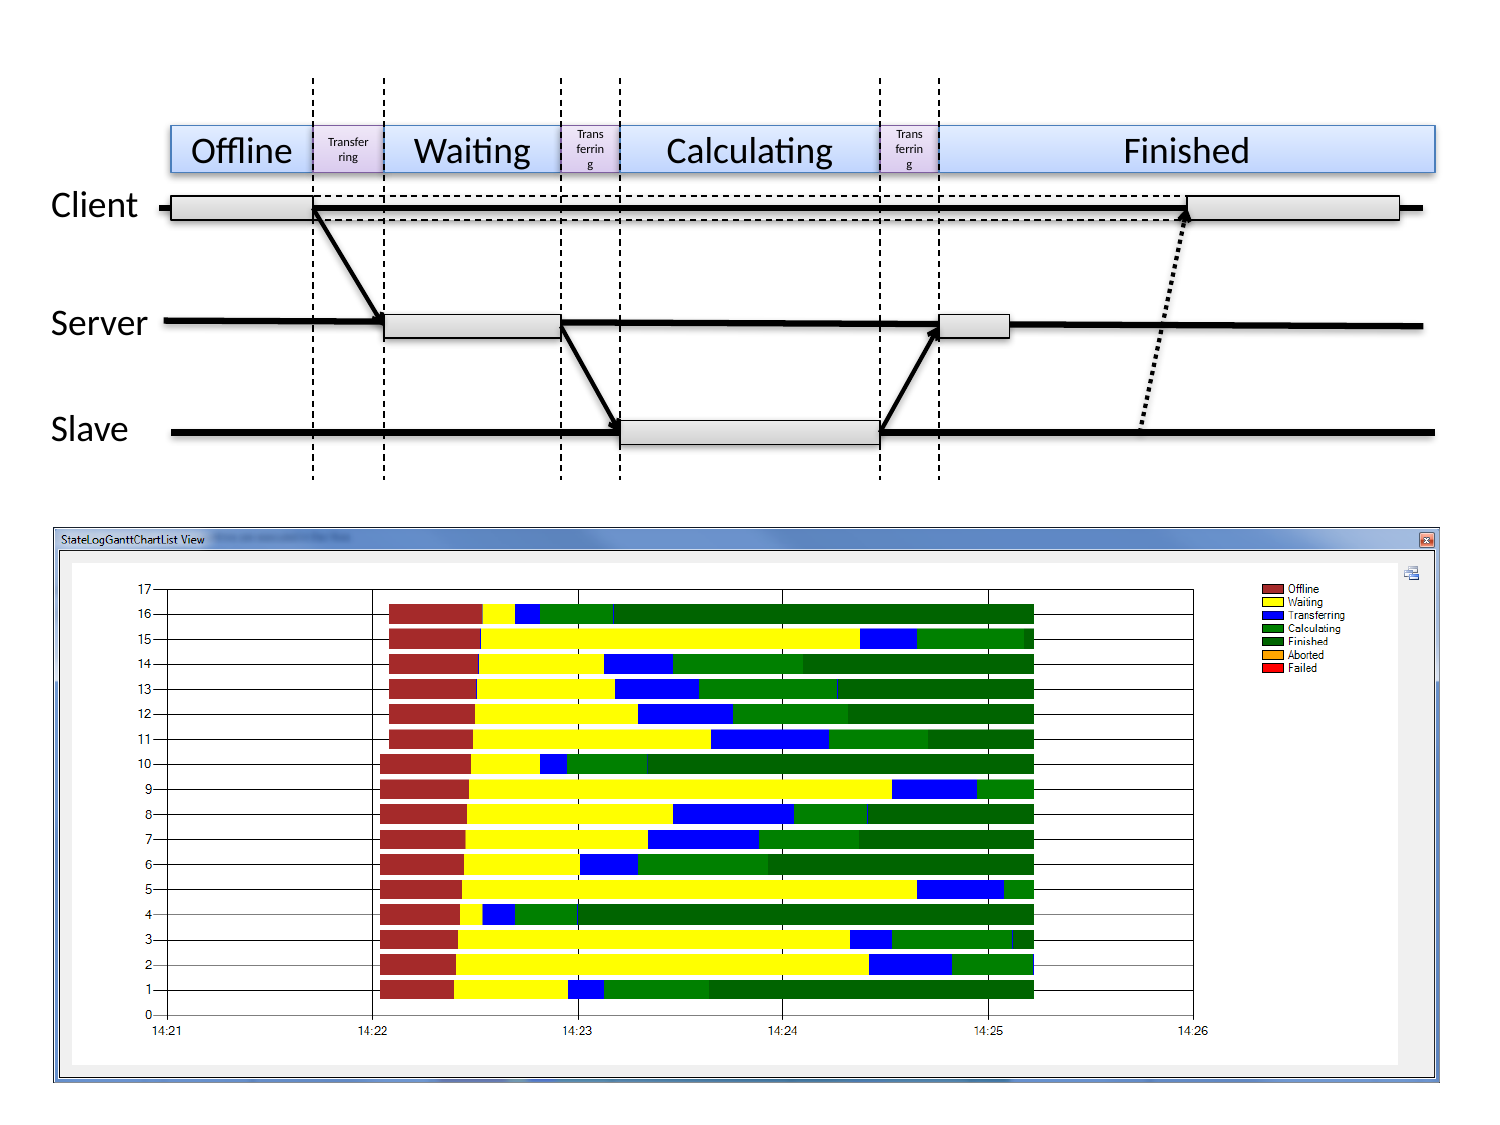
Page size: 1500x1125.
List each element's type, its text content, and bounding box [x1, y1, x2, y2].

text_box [560, 325, 621, 433]
text_box Calculating [619, 125, 877, 173]
text_box [1186, 195, 1400, 207]
text_box Transferring [312, 125, 381, 173]
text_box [390, 320, 1045, 327]
text_box [625, 420, 874, 431]
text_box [1050, 296, 1276, 345]
text_box Finished [938, 125, 1436, 173]
text_box [944, 335, 1010, 339]
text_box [312, 288, 384, 327]
text_box [170, 195, 314, 207]
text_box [164, 320, 307, 327]
text_box Server [36, 290, 164, 351]
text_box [879, 325, 940, 433]
text_box [314, 195, 1185, 204]
text_box [170, 217, 307, 221]
text_box Offline [170, 125, 310, 173]
text_box Transferring [560, 125, 617, 173]
text_box [1194, 217, 1400, 221]
text_box [619, 441, 881, 445]
text_box Waiting [383, 125, 558, 173]
picture [52, 526, 1440, 1083]
text_box Client [36, 172, 154, 233]
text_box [312, 207, 384, 276]
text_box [1280, 320, 1424, 327]
text_box Transferring [879, 125, 936, 173]
text_box [383, 335, 555, 339]
text_box Slave [36, 397, 145, 457]
text_box [940, 314, 1010, 319]
text_box [390, 314, 561, 319]
